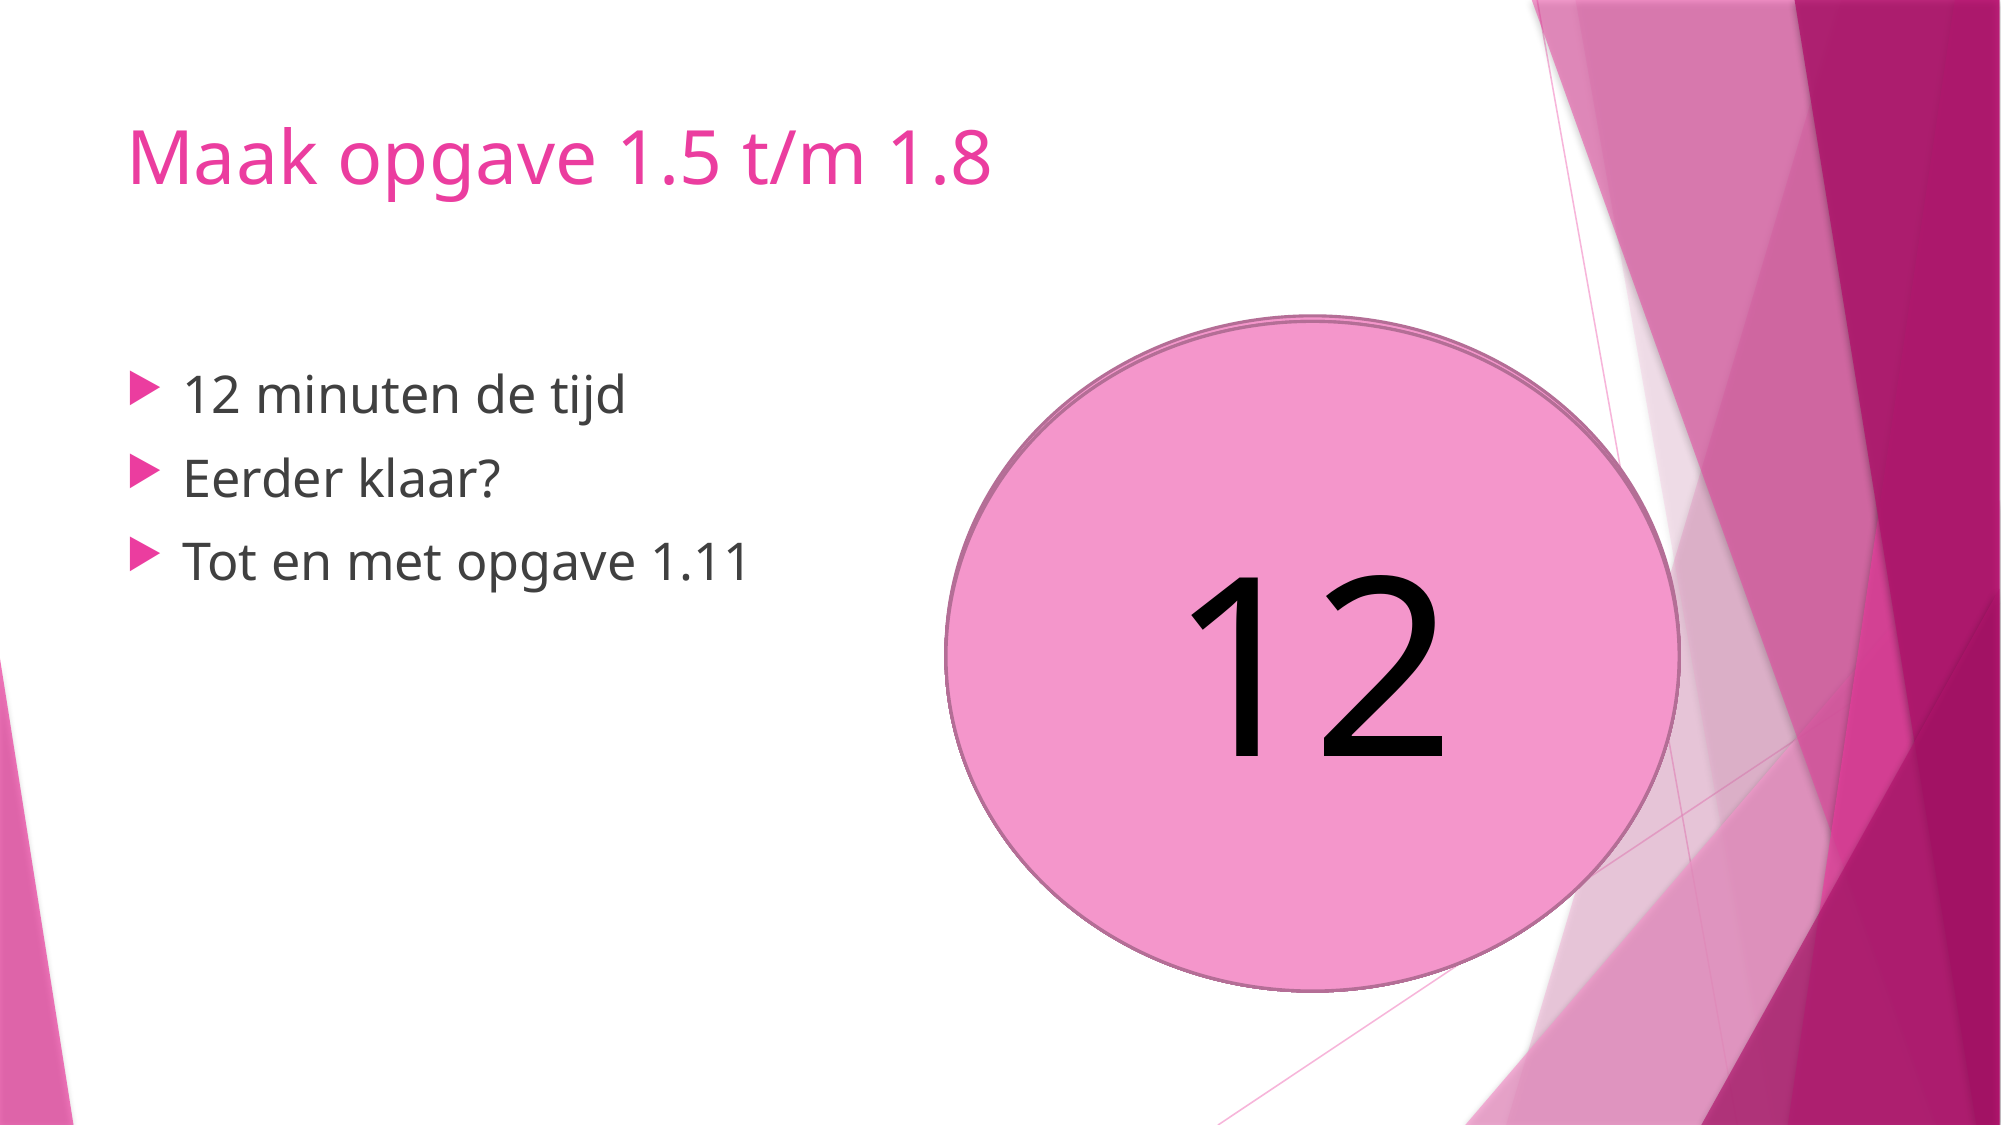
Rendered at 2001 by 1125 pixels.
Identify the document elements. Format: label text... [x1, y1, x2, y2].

text_box 12 [944, 319, 1681, 993]
list 12 minuten de tijd Eerder klaar? Tot en met opgave 1.11 [111, 354, 774, 992]
title Maak opgave 1.5 t/m 1.8 [111, 101, 1522, 319]
text_box 10 [948, 314, 1677, 603]
